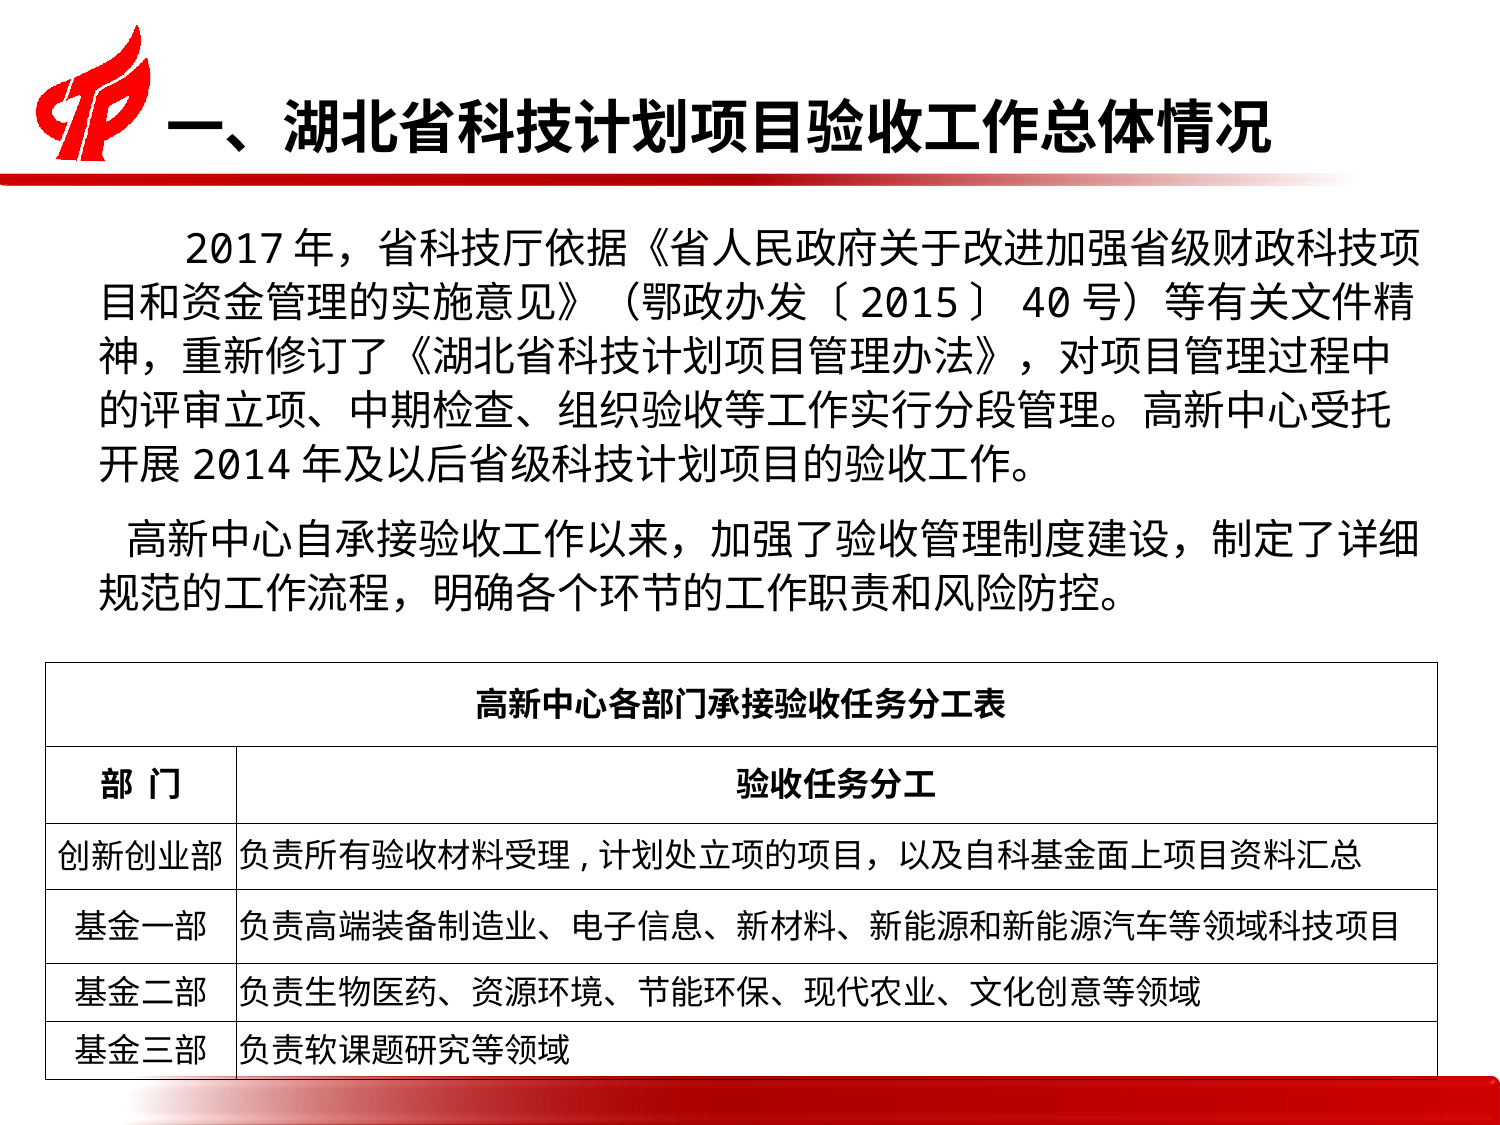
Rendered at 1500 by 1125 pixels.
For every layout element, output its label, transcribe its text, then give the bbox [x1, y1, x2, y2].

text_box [0, 173, 1498, 186]
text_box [0, 1074, 1500, 1125]
table_header 高新中心各部门承接验收任务分工表 [46, 663, 1437, 746]
table_cell 基金三部 [46, 1022, 236, 1074]
text_box 2017年，省科技厅依据《省人民政府关于改进加强省级财政科技项目和资金管理的实施意见》（鄂政办发〔2015〕40号）等有关文件精神，重新修订了《湖北省科技计划项目管理办法》，对项目管理过程中的评审立项、中期检查、组织验收等工作实行分段管理。高新中心受托开展2014年及以后省级科技计划项目的验收工作。 高新中心自承接验收工作以来，加强了验收管理制度建设，制定了详细规范的工作流程，明确各个环节的工作职责和风险防控。 [45, 209, 1438, 641]
table_cell 验收任务分工 [237, 747, 1437, 823]
table_cell 基金一部 [46, 890, 236, 963]
table_cell 负责所有验收材料受理,计划处立项的项目，以及自科基金面上项目资料汇总 [237, 824, 1437, 889]
table_cell 负责软课题研究等领域 [237, 1022, 1437, 1074]
text_box 一、湖北省科技计划项目验收工作总体情况 [151, 81, 1316, 173]
table_cell 负责高端装备制造业、电子信息、新材料、新能源和新能源汽车等领域科技项目 [237, 890, 1437, 963]
table_cell 负责生物医药、资源环境、节能环保、现代农业、文化创意等领域 [237, 964, 1437, 1021]
picture [11, 23, 164, 165]
table_cell 基金二部 [46, 964, 236, 1021]
table_cell 部 门 [46, 747, 236, 823]
table_cell 创新创业部 [46, 824, 236, 889]
